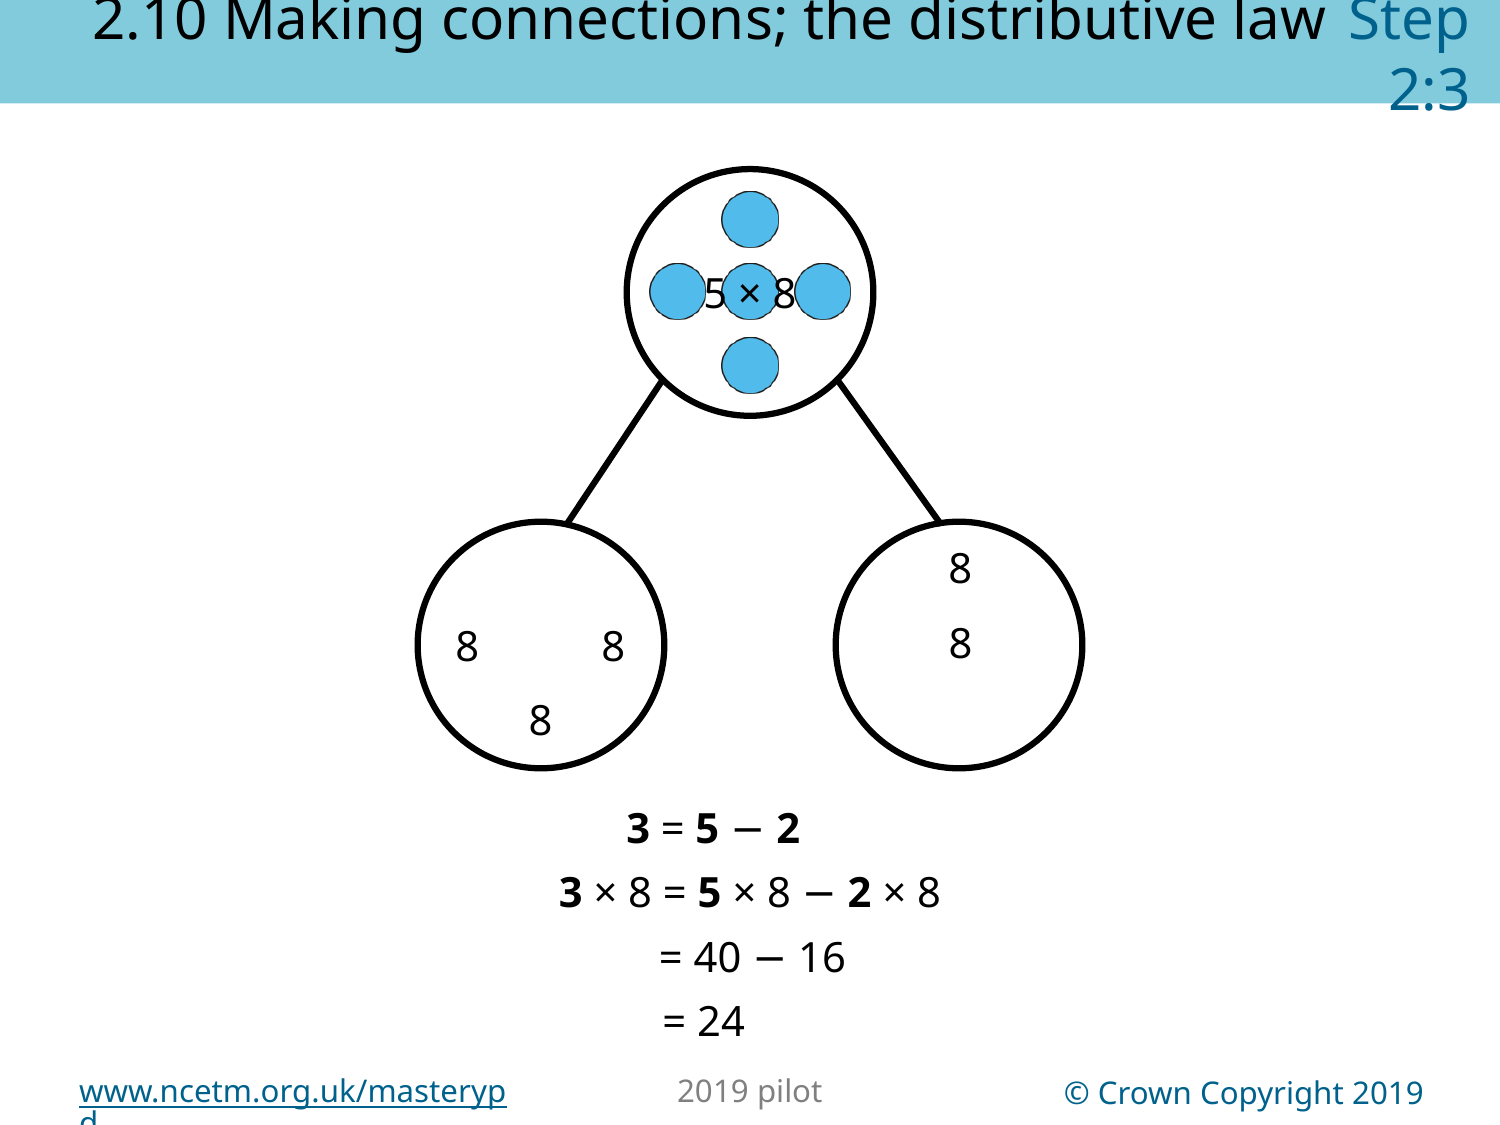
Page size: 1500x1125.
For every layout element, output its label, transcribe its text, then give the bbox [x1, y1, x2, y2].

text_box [648, 263, 852, 394]
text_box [721, 191, 779, 262]
list 2.10 Making connections; the distributive law Step 2:3 [0, 0, 1500, 104]
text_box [417, 168, 1083, 769]
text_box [933, 534, 988, 676]
text_box 3 × 8 = 5 × 8 − 2 × 8 [543, 858, 957, 924]
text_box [440, 612, 641, 752]
text_box = 24 [647, 987, 761, 1053]
text_box 3 = 5 − 2 [611, 794, 816, 858]
text_box = 40 − 16 [643, 922, 862, 988]
